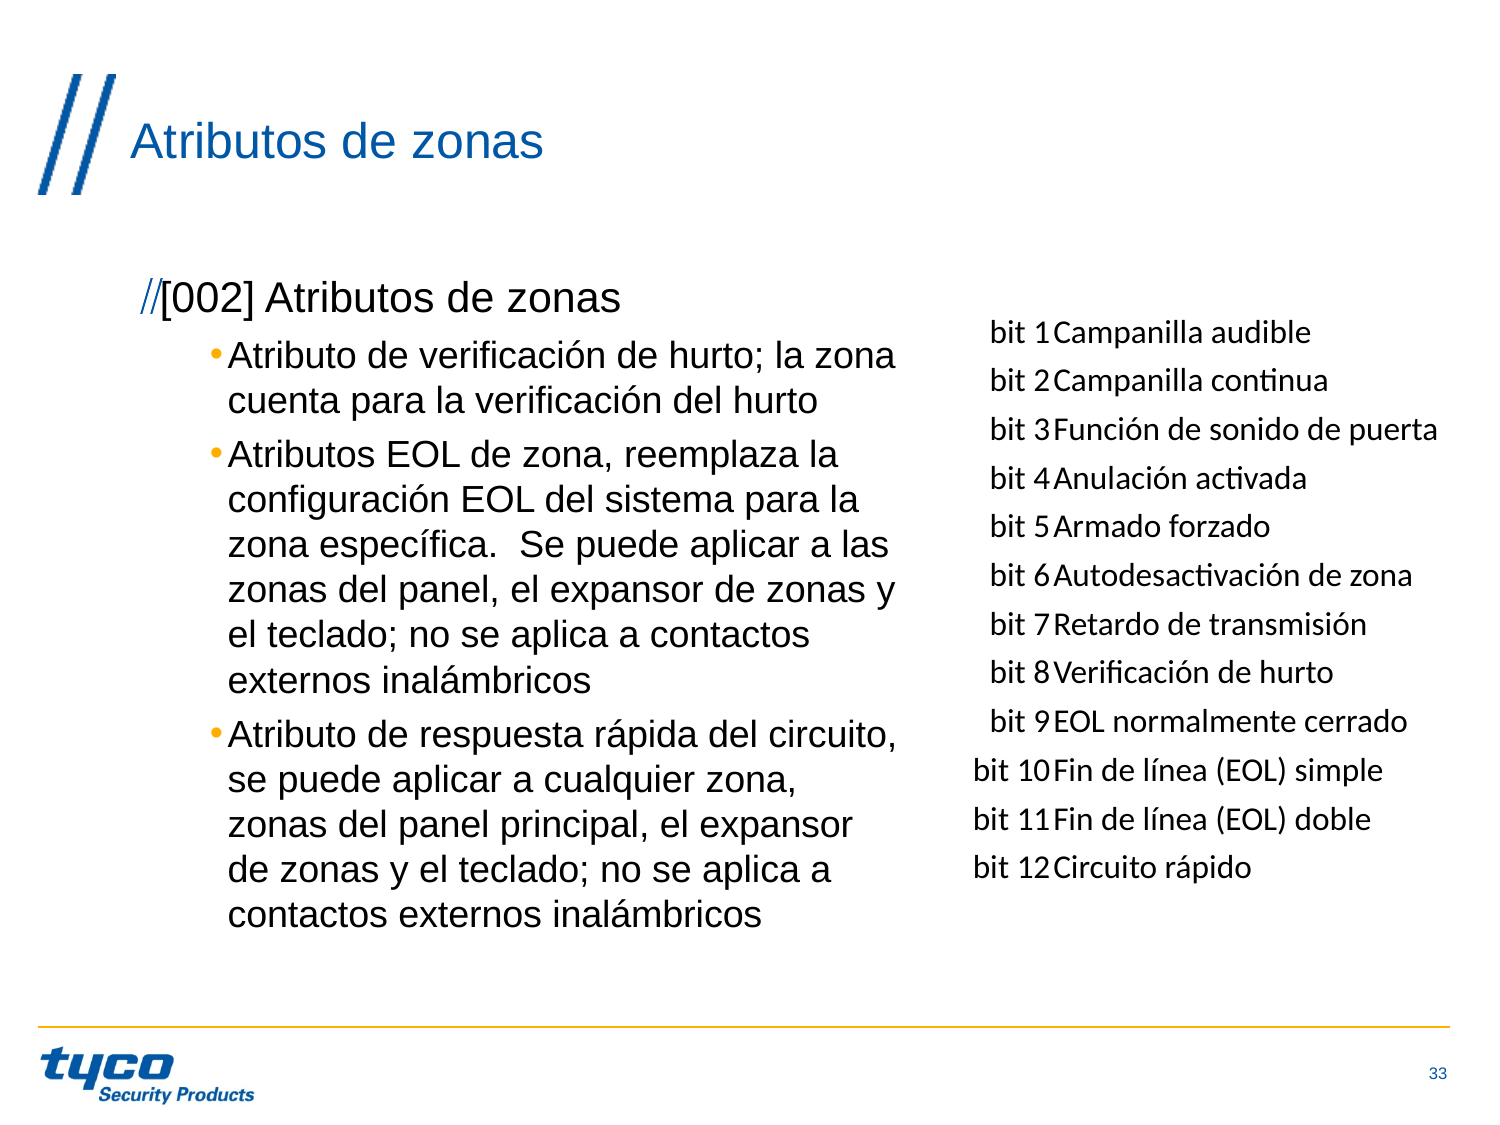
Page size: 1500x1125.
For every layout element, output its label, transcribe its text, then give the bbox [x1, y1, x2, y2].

table_cell bit 7 [952, 595, 1052, 644]
table_cell Fin de línea (EOL) simple [1052, 741, 1452, 790]
table_cell bit 10 [952, 741, 1052, 790]
table_cell bit 8 [952, 644, 1052, 692]
table_cell Anulación activada [1052, 449, 1452, 498]
table_cell Retardo de transmisión [1052, 595, 1452, 644]
table_cell bit 5 [952, 498, 1052, 546]
title Atributos de zonas [115, 44, 1426, 233]
table_cell EOL normalmente cerrado [1052, 692, 1452, 741]
table_cell Campanilla continua [1052, 352, 1452, 400]
picture [34, 1040, 260, 1107]
table_cell Fin de línea (EOL) doble [1052, 790, 1452, 838]
table_cell Función de sonido de puerta [1052, 400, 1452, 449]
slide_number 33 [1387, 1042, 1463, 1103]
table_cell Armado forzado [1052, 498, 1452, 546]
text_box [97, 1061, 228, 1091]
table_cell Circuito rápido [1052, 838, 1452, 887]
table_cell Verificación de hurto [1052, 644, 1452, 692]
table_header bit 1 [952, 303, 1052, 352]
table_cell bit 11 [952, 790, 1052, 838]
table_header Campanilla audible [1052, 303, 1452, 352]
table_cell Autodesactivación de zona [1052, 546, 1452, 595]
list [002] Atributos de zonas Atributo de verificación de hurto; la zona cuenta para la verificación del hurto Atributos EOL de zona, reemplaza la configuración EOL del sistema para la zona específica. Se puede aplicar a las zonas del panel, el expansor de zonas y el teclado; no se aplica a contactos externos inalámbricos Atributo de respuesta rápida del circuito, se puede aplicar a cualquier zona, zonas del panel principal, el expansor de zonas y el teclado; no se aplica a contactos externos inalámbricos [124, 262, 914, 976]
table_cell bit 4 [952, 449, 1052, 498]
table_cell bit 2 [952, 352, 1052, 400]
table_cell bit 3 [952, 400, 1052, 449]
table_cell bit 9 [952, 692, 1052, 741]
table_cell bit 6 [952, 546, 1052, 595]
table_cell bit 12 [952, 838, 1052, 887]
picture [37, 74, 115, 195]
picture [140, 278, 176, 314]
